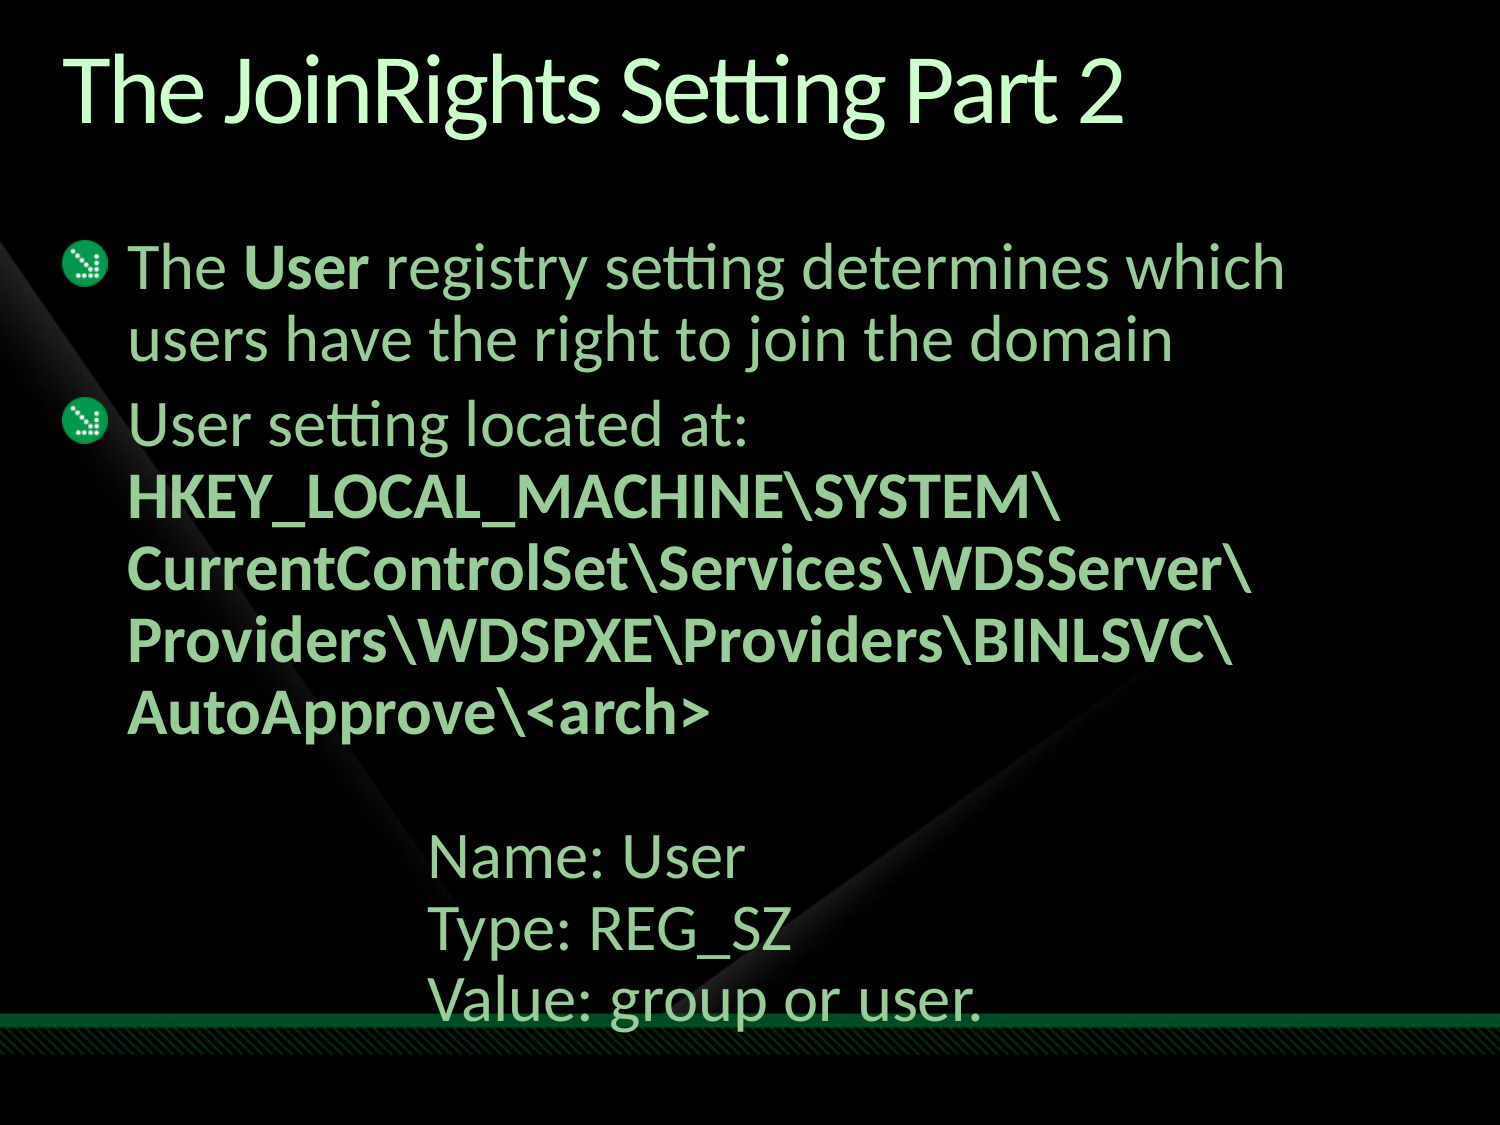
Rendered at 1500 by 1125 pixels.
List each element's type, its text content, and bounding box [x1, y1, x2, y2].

picture [0, 0, 1500, 1125]
title The JoinRights Setting Part 2 [62, 37, 1438, 147]
list The User registry setting determines which users have the right to join the domain User setting located at: HKEY_LOCAL_MACHINE\SYSTEM\CurrentControlSet\Services\WDSServer\Providers\WDSPXE\Providers\BINLSVC\AutoApprove\<arch> Name: User Type: REG_SZ Value: group or user. [62, 231, 1438, 980]
